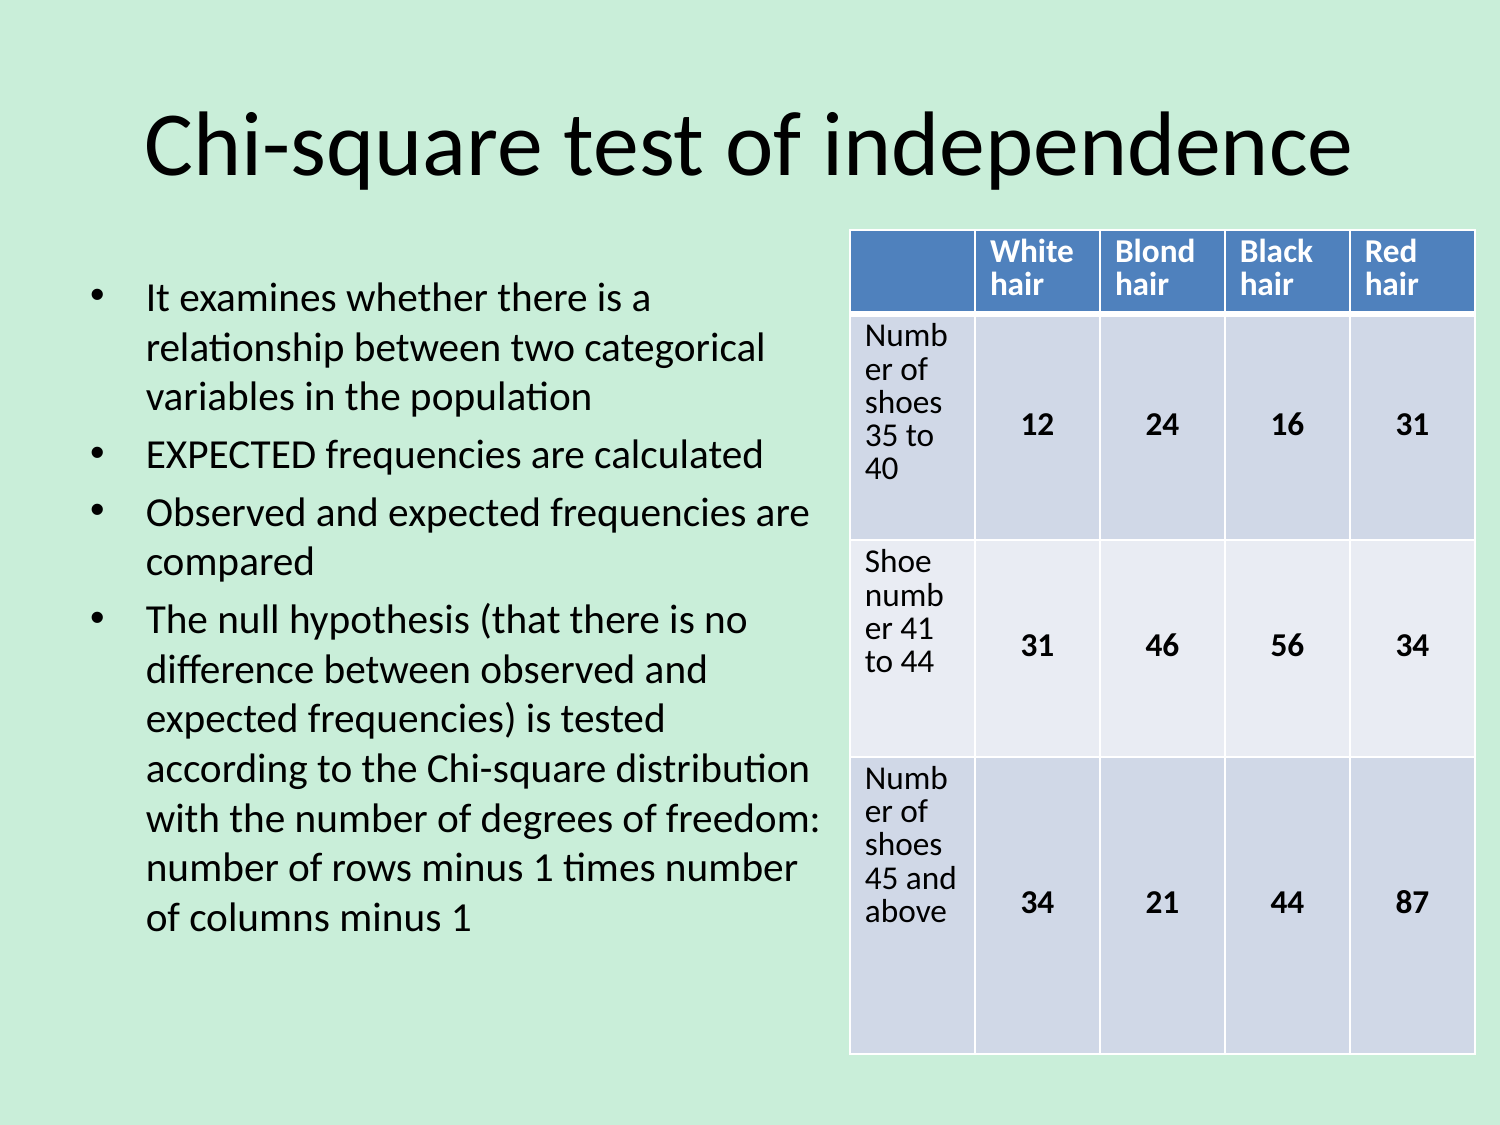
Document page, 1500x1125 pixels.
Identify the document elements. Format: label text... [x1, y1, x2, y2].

table_cell 56 [1226, 541, 1349, 756]
table_cell 44 [1226, 758, 1349, 1053]
table_cell 31 [1351, 317, 1474, 539]
table_cell 46 [1101, 541, 1224, 756]
table_header White hair [976, 231, 1099, 311]
table_cell Number of shoes 35 to 40 [851, 317, 974, 539]
table_cell 34 [976, 758, 1099, 1053]
table_cell 31 [976, 541, 1099, 756]
table_header Black hair [1226, 231, 1349, 311]
table_cell Shoe number 41 to 44 [851, 541, 974, 756]
table_header Blond hair [1101, 231, 1224, 311]
table_header [851, 231, 974, 311]
table_cell Number of shoes 45 and above [851, 758, 974, 1053]
title Chi-square test of independence [75, 45, 1425, 233]
table_cell 34 [1351, 541, 1474, 756]
table_cell 16 [1226, 317, 1349, 539]
table_header Red hair [1351, 231, 1474, 311]
table_cell 12 [976, 317, 1099, 539]
table_cell 21 [1101, 758, 1224, 1053]
table_cell 24 [1101, 317, 1224, 539]
table_cell 87 [1351, 758, 1474, 1053]
